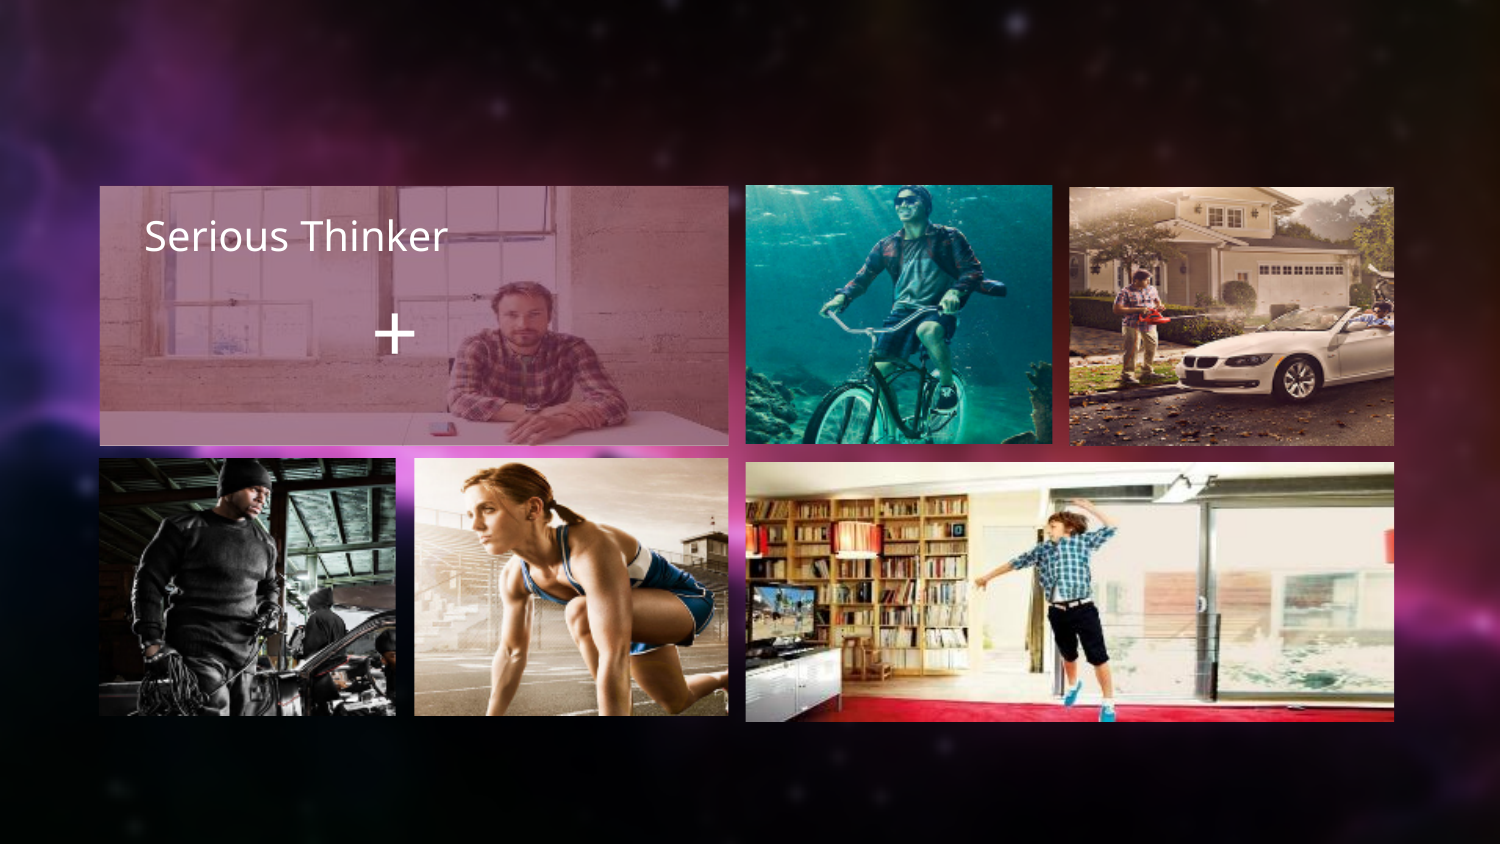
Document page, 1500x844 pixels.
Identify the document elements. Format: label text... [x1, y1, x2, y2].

text_box [743, 461, 1396, 724]
text_box [412, 456, 730, 718]
text_box [98, 184, 730, 448]
text_box [743, 184, 1054, 445]
text_box Serious Thinker [129, 202, 487, 268]
text_box + [352, 272, 438, 388]
picture [0, 0, 1500, 844]
text_box [97, 456, 398, 718]
text_box [1067, 186, 1396, 448]
